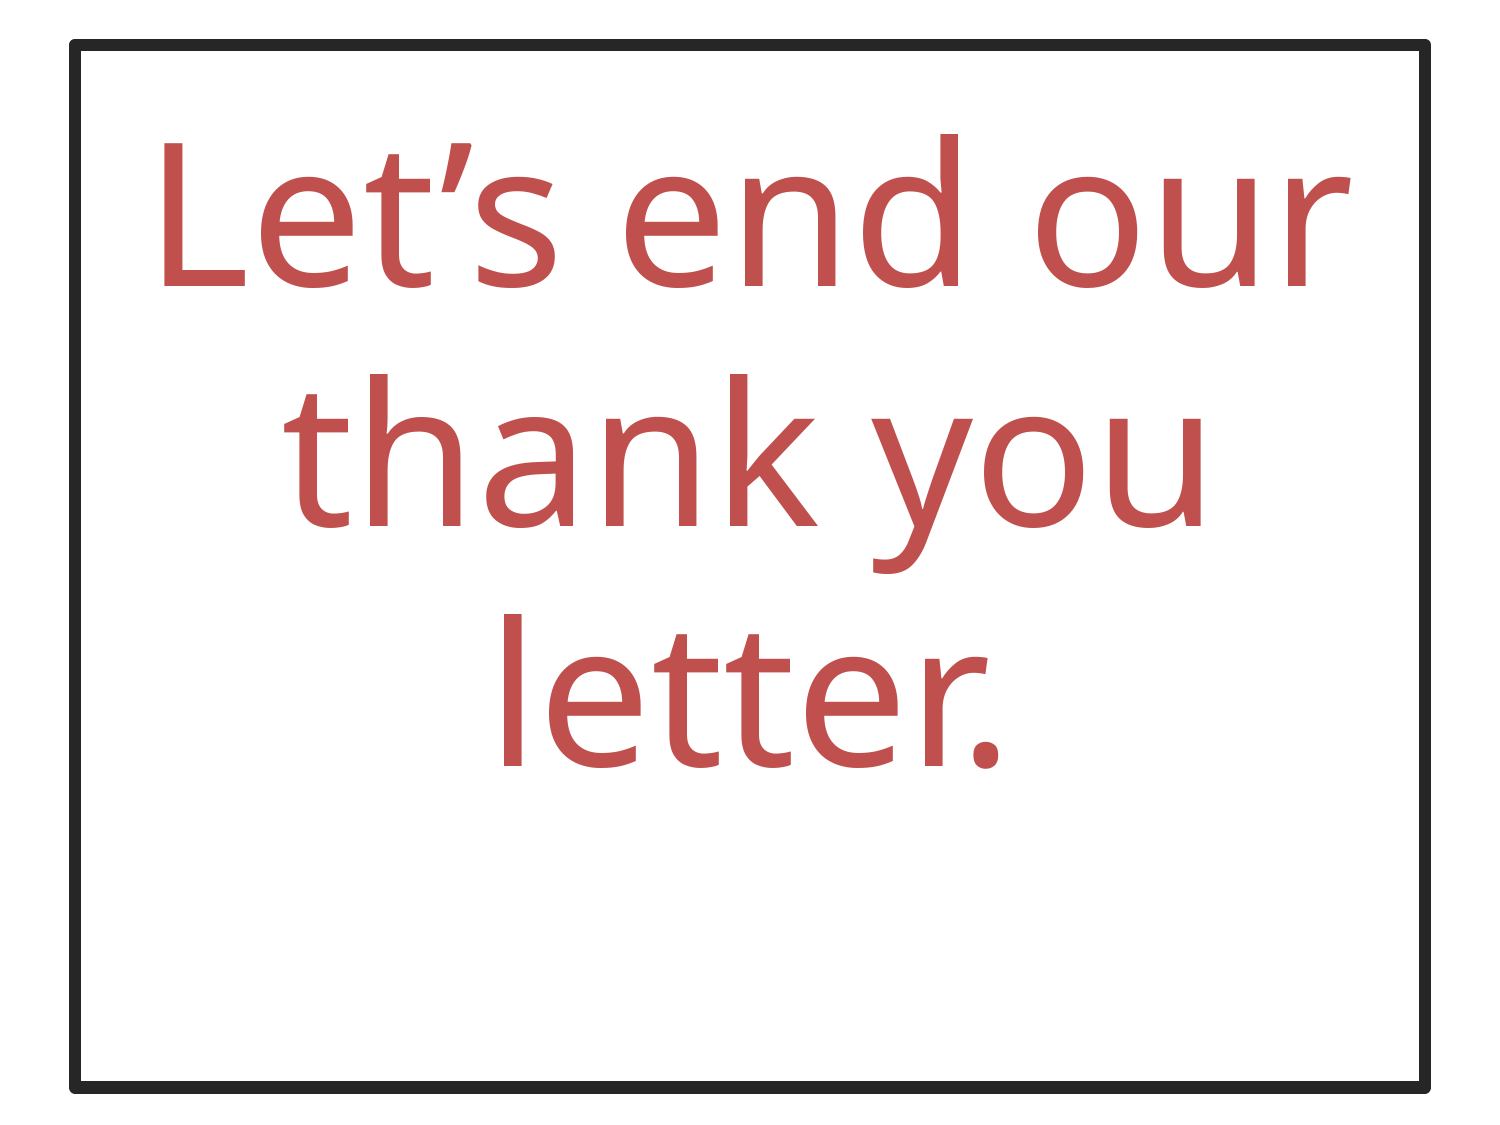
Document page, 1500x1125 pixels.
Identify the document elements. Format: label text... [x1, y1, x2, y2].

title Let’s end our thank you letter. [74, 44, 1426, 1088]
